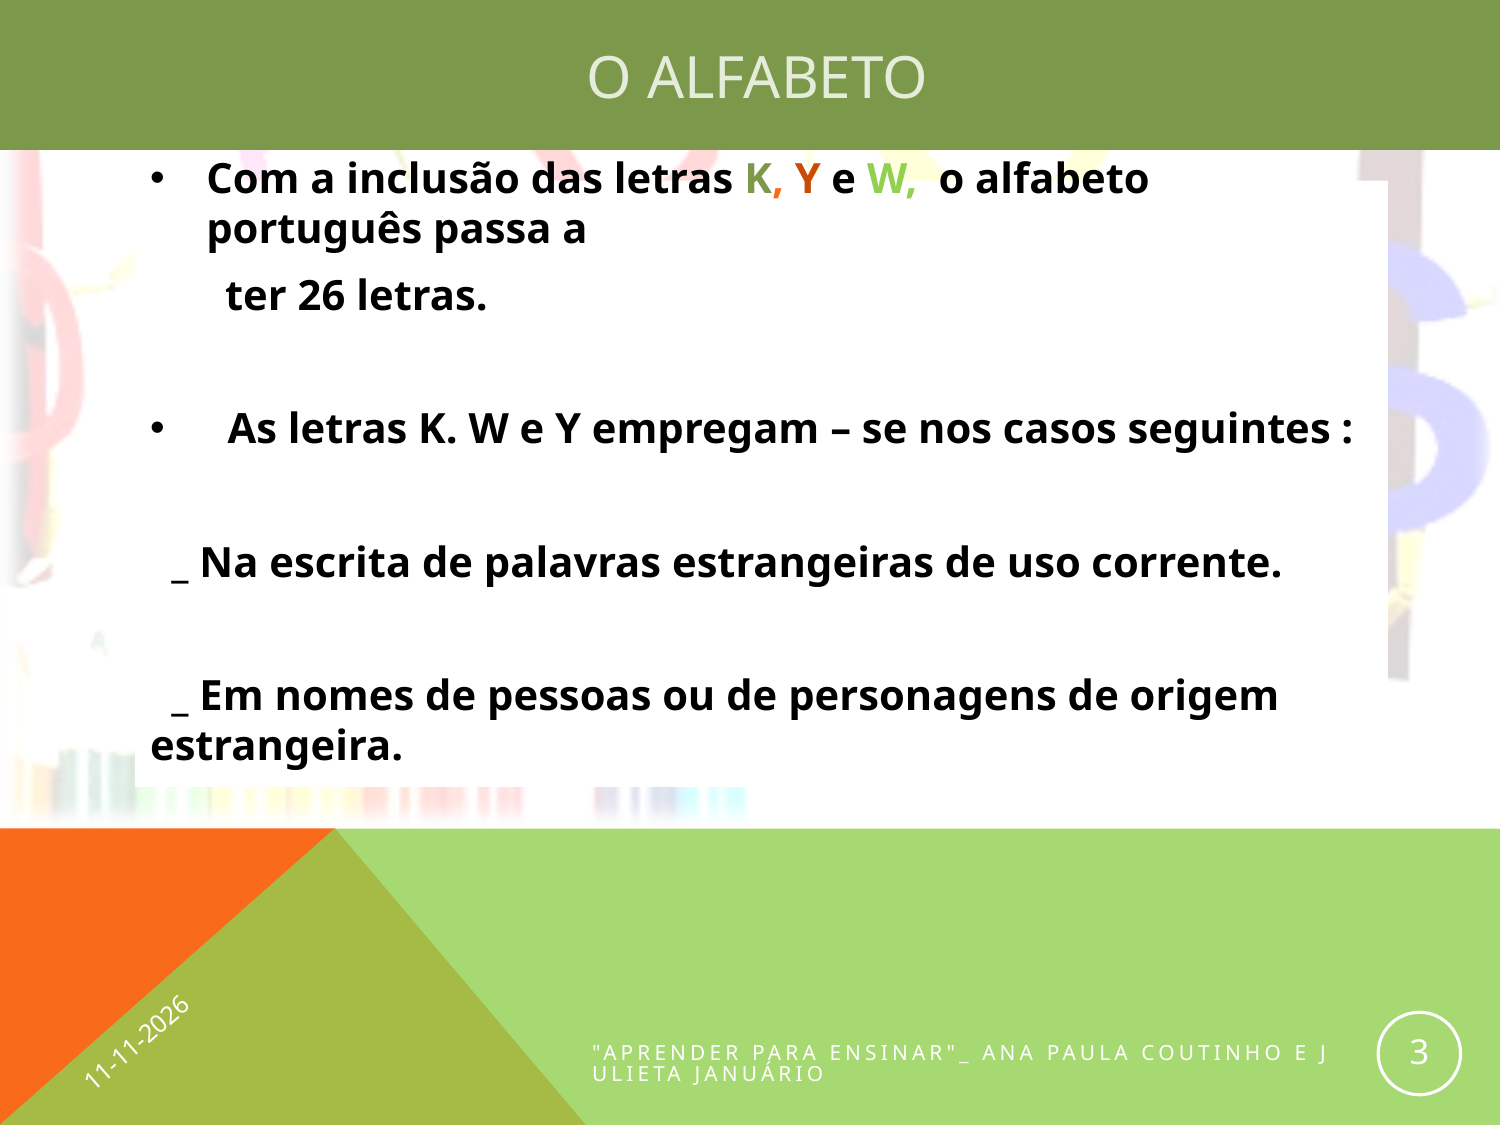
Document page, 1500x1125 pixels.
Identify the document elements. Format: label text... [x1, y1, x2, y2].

footer "Aprender para ensinar"_ Ana Paula Coutinho e Julieta Januário [577, 1031, 1352, 1076]
slide_number 3 [1376, 1010, 1463, 1097]
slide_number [65, 849, 357, 1109]
title O Alfabeto [0, 0, 1500, 150]
list Com a inclusão das letras K, Y e W, o alfabeto português passa a ter 26 letras. As letras K. W e Y empregam – se nos casos seguintes : _ Na escrita de palavras estrangeiras de uso corrente. _ Em nomes de pessoas ou de personagens de origem estrangeira. [135, 180, 1388, 787]
